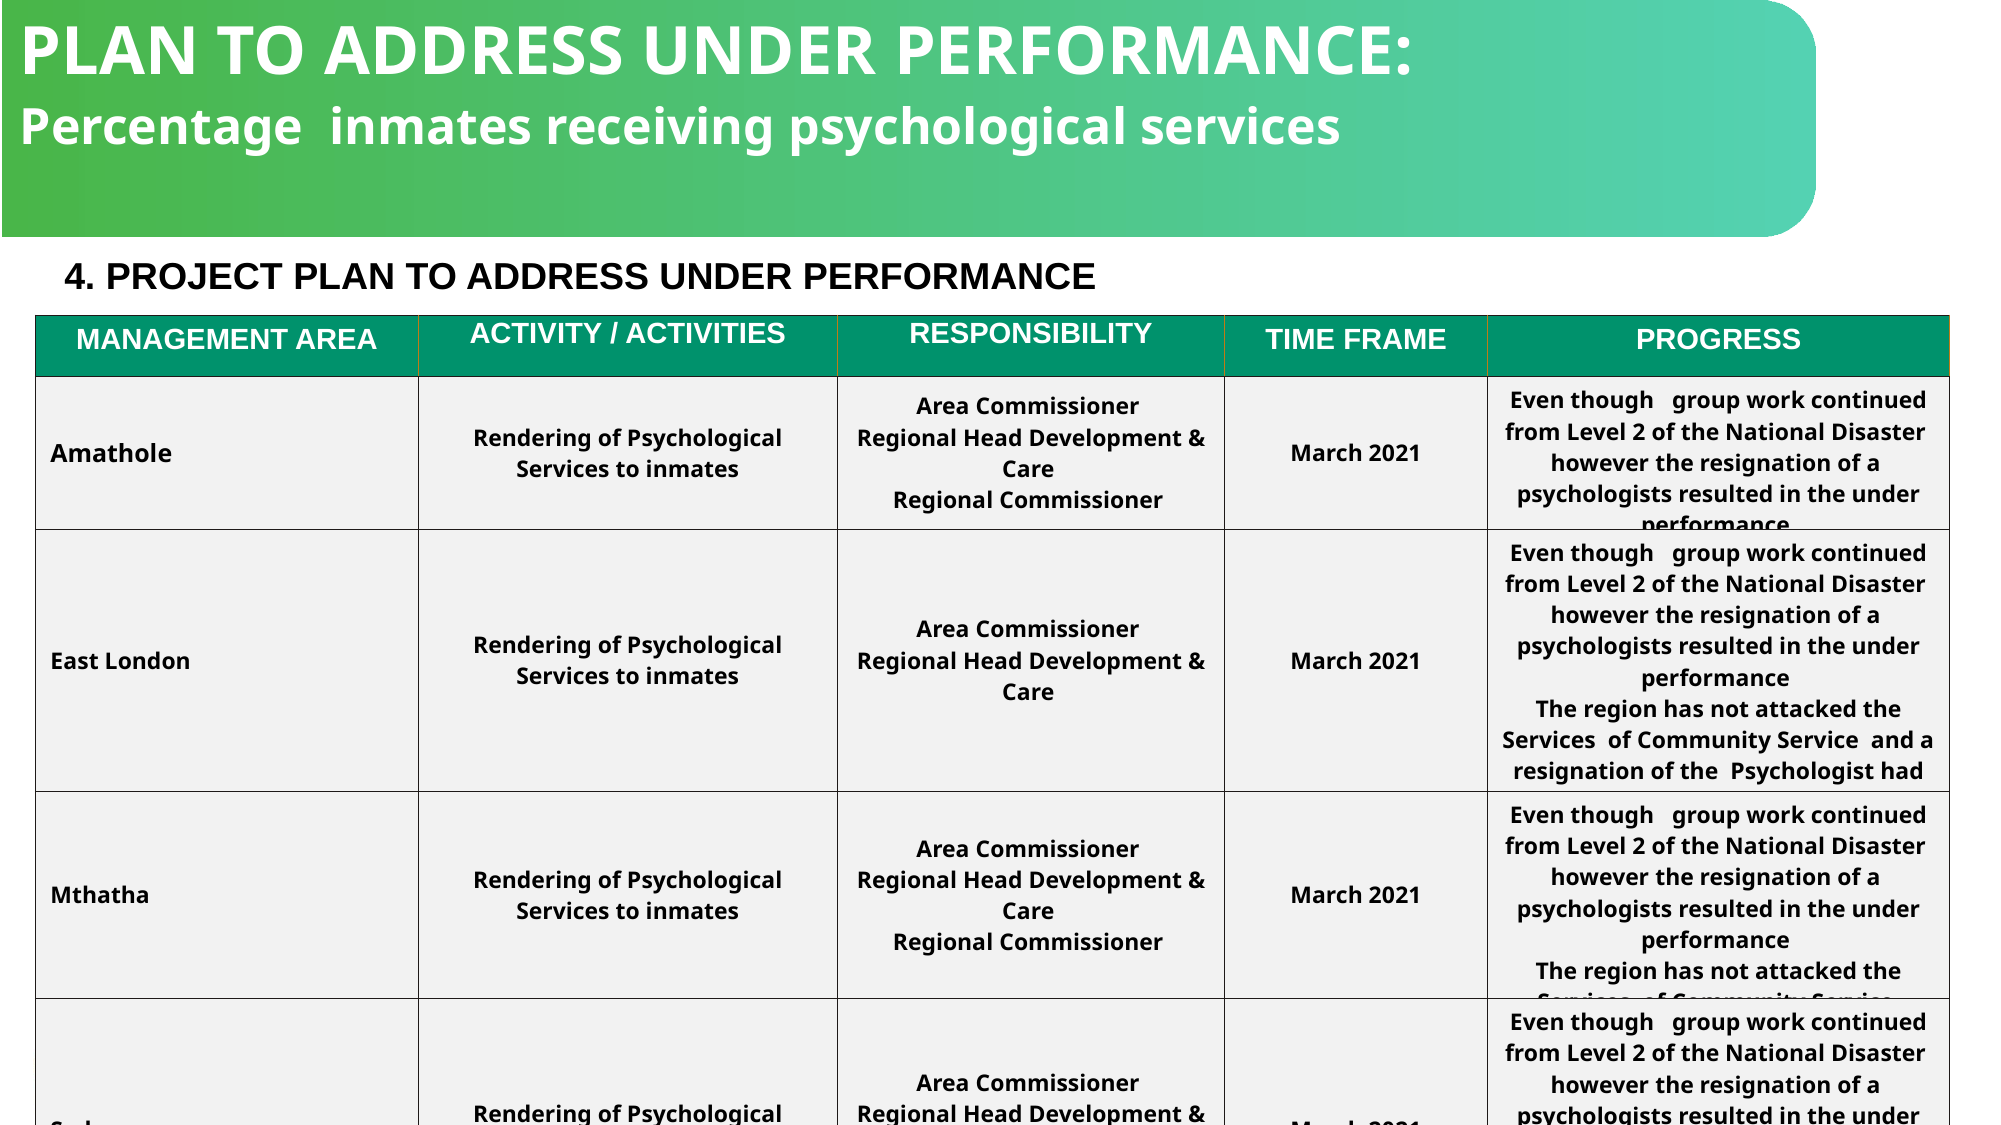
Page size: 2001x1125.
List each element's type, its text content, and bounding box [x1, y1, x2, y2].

table_cell East London [36, 530, 418, 791]
table_cell Area Commissioner Regional Head Development & Care Regional Commissioner [838, 999, 1224, 1125]
table_header RESPONSIBILITY [838, 316, 1224, 376]
table_cell Area Commissioner Regional Head Development & Care [838, 530, 1224, 791]
table_header PROGRESS [1488, 316, 1949, 376]
text_box [2, 0, 1816, 237]
table_cell Amathole [36, 377, 418, 529]
table_cell Area Commissioner Regional Head Development & Care Regional Commissioner [838, 792, 1224, 998]
table_header TIME FRAME [1225, 316, 1487, 376]
table_cell March 2021 [1225, 377, 1487, 529]
table_cell Even though group work continued from Level 2 of the National Disaster however the resignation of a psychologists resulted in the under performance The region has not attacked the Services of Community Service [1488, 792, 1949, 998]
table_cell Rendering of Psychological Services to inmates [419, 999, 837, 1125]
text_box 4. PROJECT PLAN TO ADDRESS UNDER PERFORMANCE [0, 244, 1498, 304]
table_cell March 2021 [1225, 530, 1487, 791]
table_cell Even though group work continued from Level 2 of the National Disaster however the resignation of a psychologists resulted in the under performance [1488, 377, 1949, 529]
table_header MANAGEMENT AREA [36, 316, 418, 376]
table_cell March 2021 [1225, 792, 1487, 998]
text_box PLAN TO ADDRESS UNDER PERFORMANCE: Percentage inmates receiving psychological services [4, 9, 1803, 96]
table_cell Sada [36, 999, 418, 1125]
table_cell March 2021 [1225, 999, 1487, 1125]
table_cell Even though group work continued from Level 2 of the National Disaster however the resignation of a psychologists resulted in the under performance The region has not attacked the Services of Community Service and a resignation of the Psychologist had an impact in the performance [1488, 530, 1949, 791]
table_cell Even though group work continued from Level 2 of the National Disaster however the resignation of a psychologists resulted in the under performance The Area has not attacked any Psychologists despite attempts of headhunting and advertisements of the position [1488, 999, 1949, 1125]
table_cell Area Commissioner Regional Head Development & Care Regional Commissioner [838, 377, 1224, 529]
table_cell Rendering of Psychological Services to inmates [419, 792, 837, 998]
table_cell Mthatha [36, 792, 418, 998]
table_header ACTIVITY / ACTIVITIES [419, 316, 837, 376]
table_cell Rendering of Psychological Services to inmates [419, 530, 837, 791]
table_cell Rendering of Psychological Services to inmates [419, 377, 837, 529]
